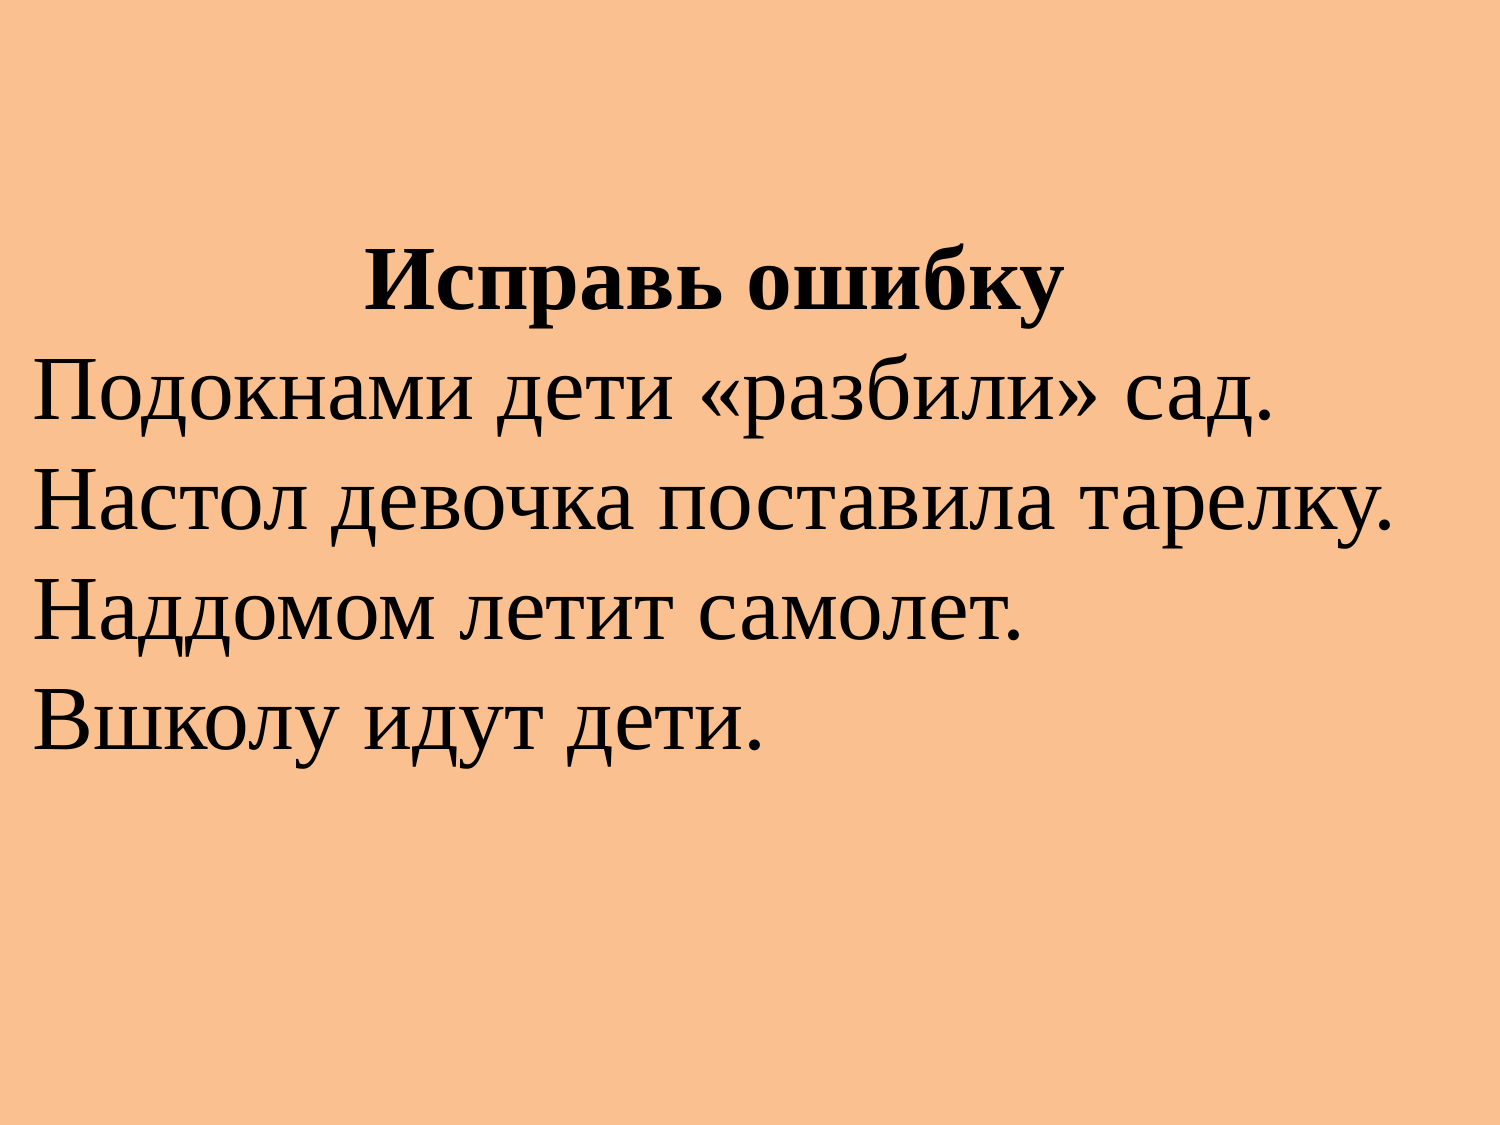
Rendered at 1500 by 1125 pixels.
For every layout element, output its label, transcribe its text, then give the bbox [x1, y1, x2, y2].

text_box Исправь ошибку Подокнами дети «разбили» сад. Настол девочка поставила тарелку. Наддомом летит самолет. Вшколу идут дети. [17, 210, 1414, 821]
